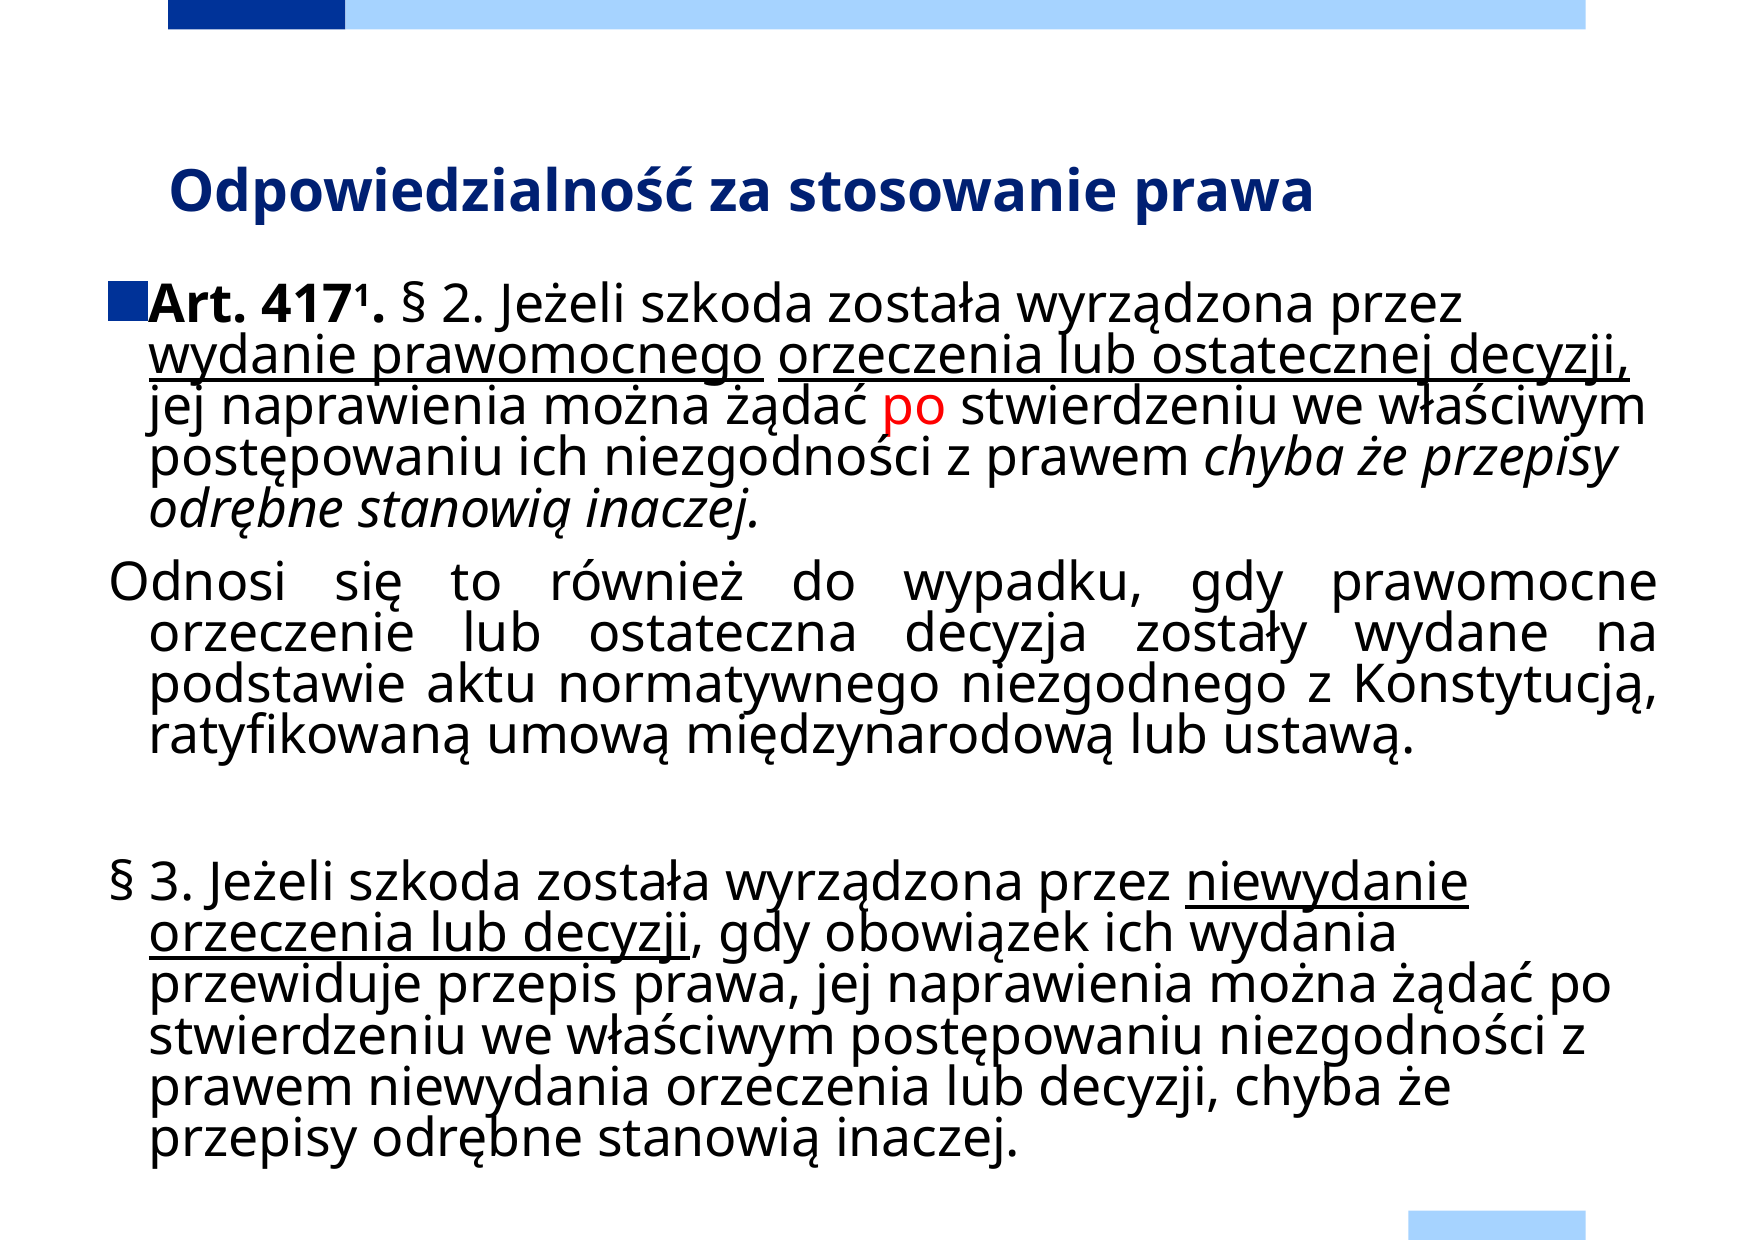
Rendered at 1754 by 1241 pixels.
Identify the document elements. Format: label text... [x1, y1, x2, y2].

picture [108, 281, 148, 321]
list Art. 4171. § 2. Jeżeli szkoda została wyrządzona przez wydanie prawomocnego orzeczenia lub ostatecznej decyzji, jej naprawienia można żądać po stwierdzeniu we właściwym postępowaniu ich niezgodności z prawem chyba że przepisy odrębne stanowią inaczej. Odnosi się to również do wypadku, gdy prawomocne orzeczenie lub ostateczna decyzja zostały wydane na podstawie aktu normatywnego niezgodnego z Konstytucją, ratyfikowaną umową międzynarodową lub ustawą. § 3. Jeżeli szkoda została wyrządzona przez niewydanie orzeczenia lub decyzji, gdy obowiązek ich wydania przewiduje przepis prawa, jej naprawienia można żądać po stwierdzeniu we właściwym postępowaniu niezgodności z prawem niewydania orzeczenia lub decyzji, chyba że przepisy odrębne stanowią inaczej. [108, 281, 1659, 1206]
title Odpowiedzialność za stosowanie prawa [168, 147, 1586, 281]
